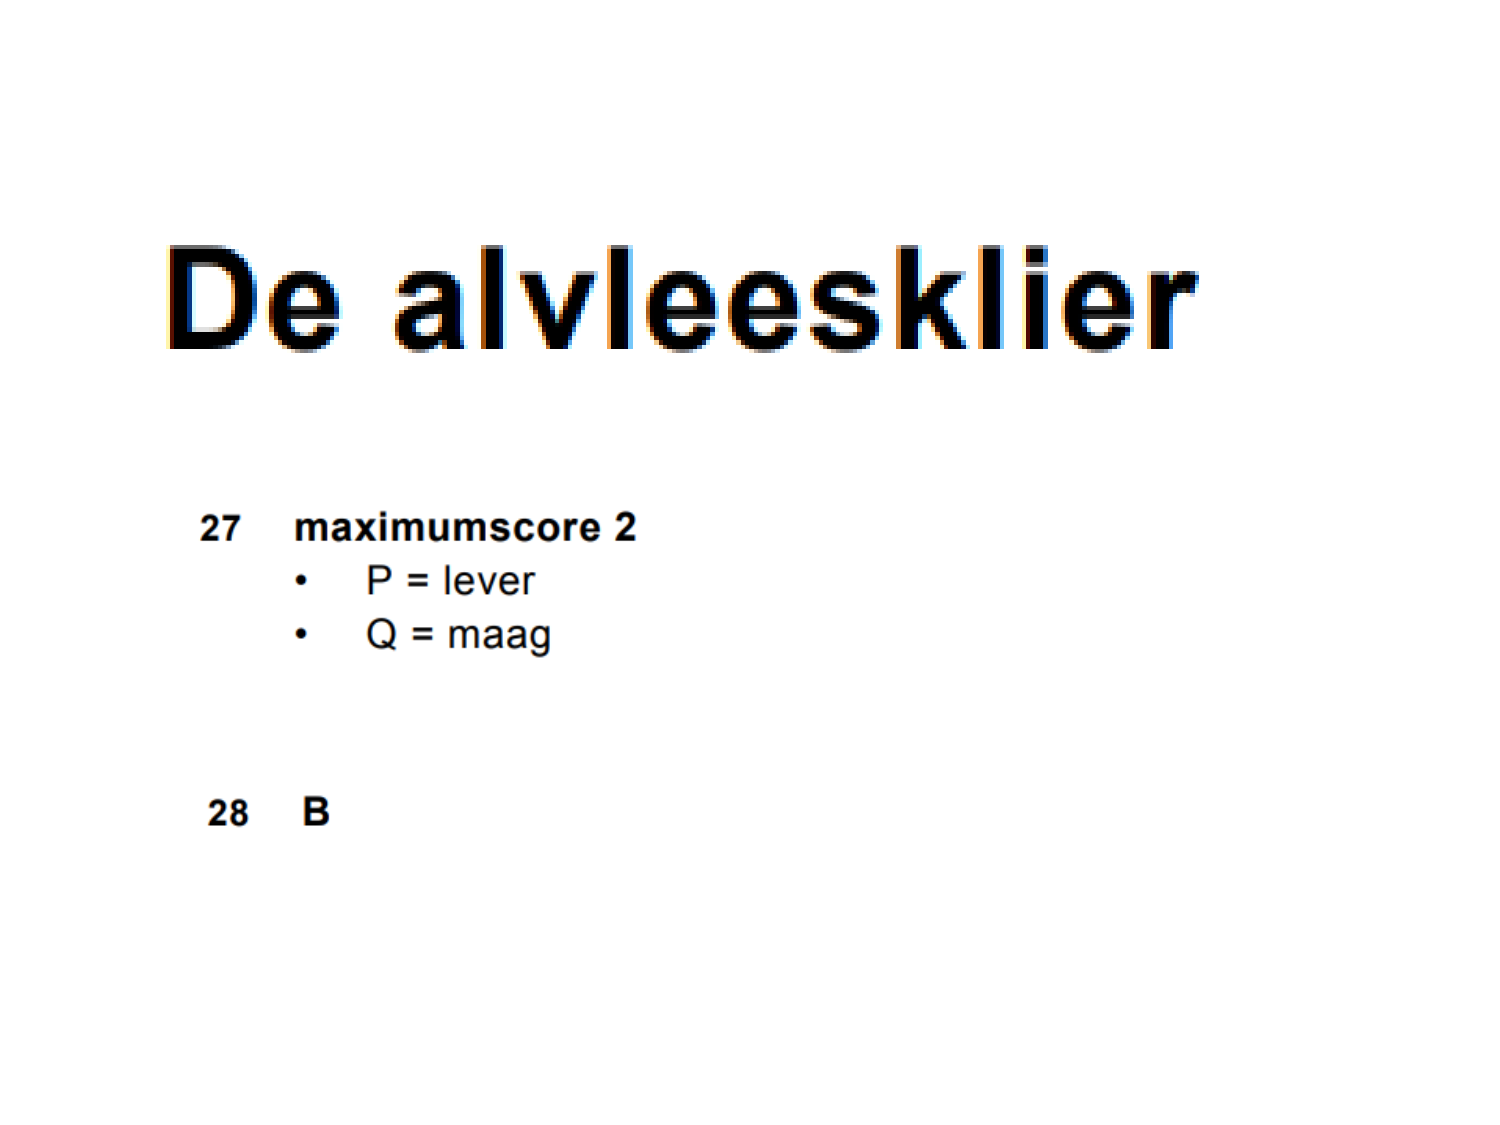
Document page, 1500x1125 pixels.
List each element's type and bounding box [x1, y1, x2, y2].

picture [174, 467, 680, 675]
picture [123, 172, 1247, 398]
picture [187, 763, 428, 887]
